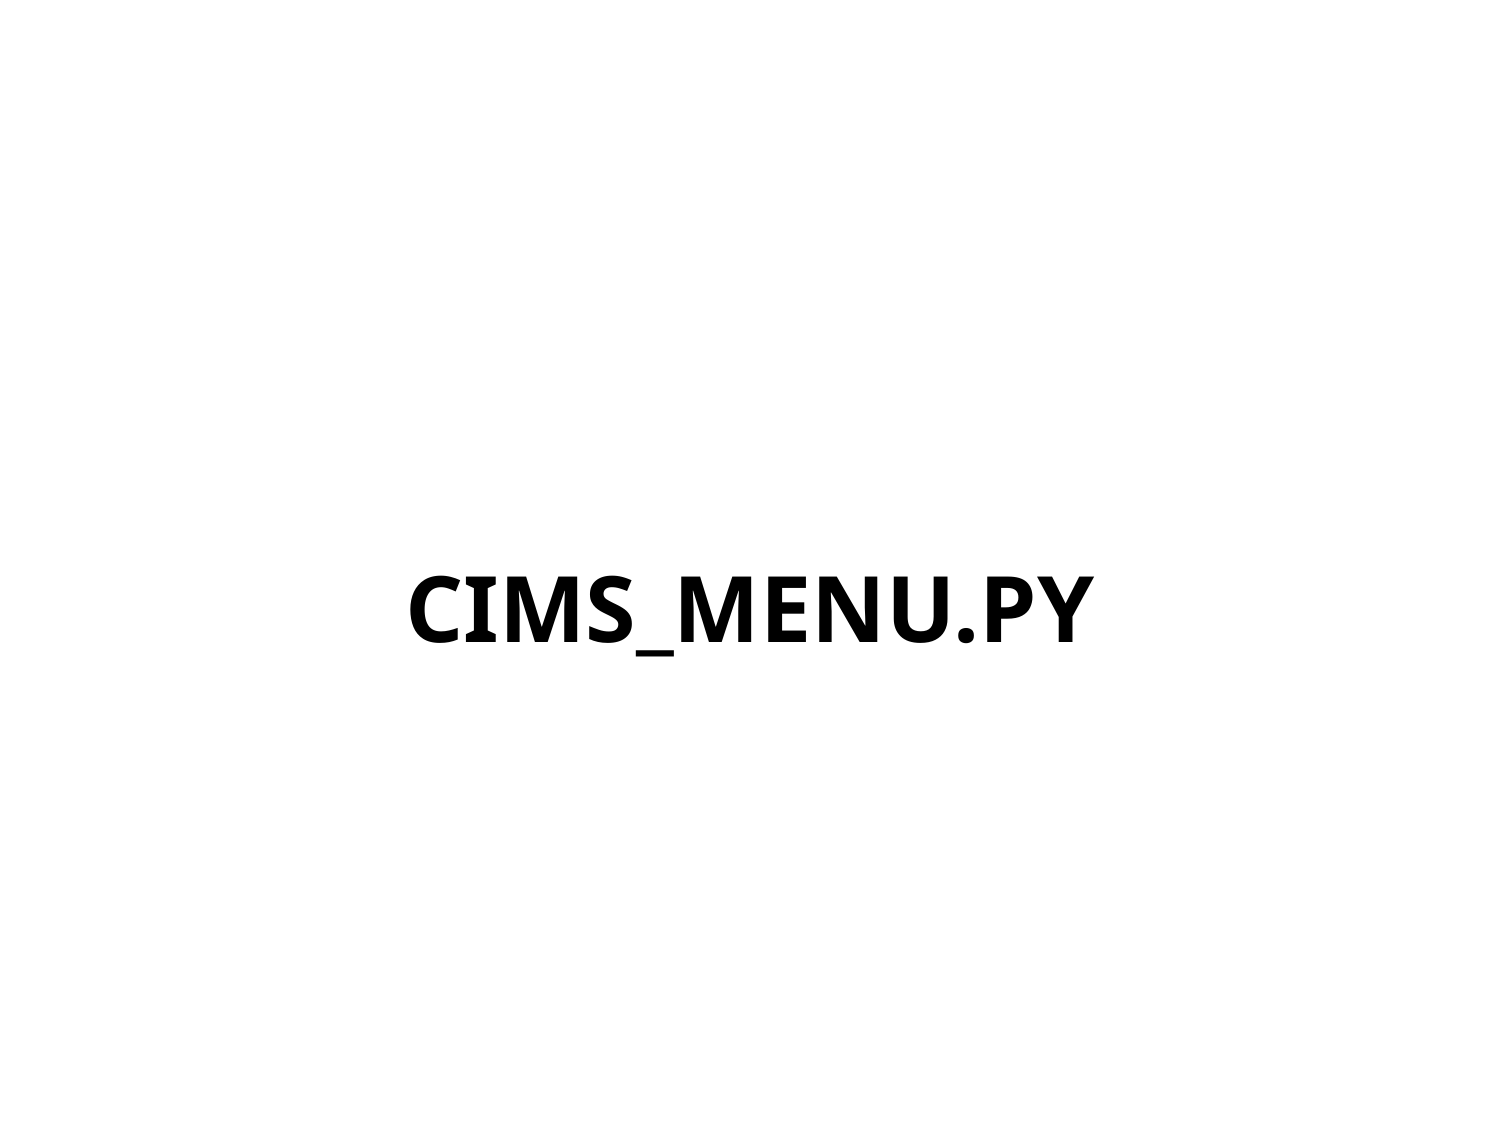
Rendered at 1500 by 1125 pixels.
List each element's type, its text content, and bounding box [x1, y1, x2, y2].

title CIMS_MENU.PY [75, 512, 1425, 700]
